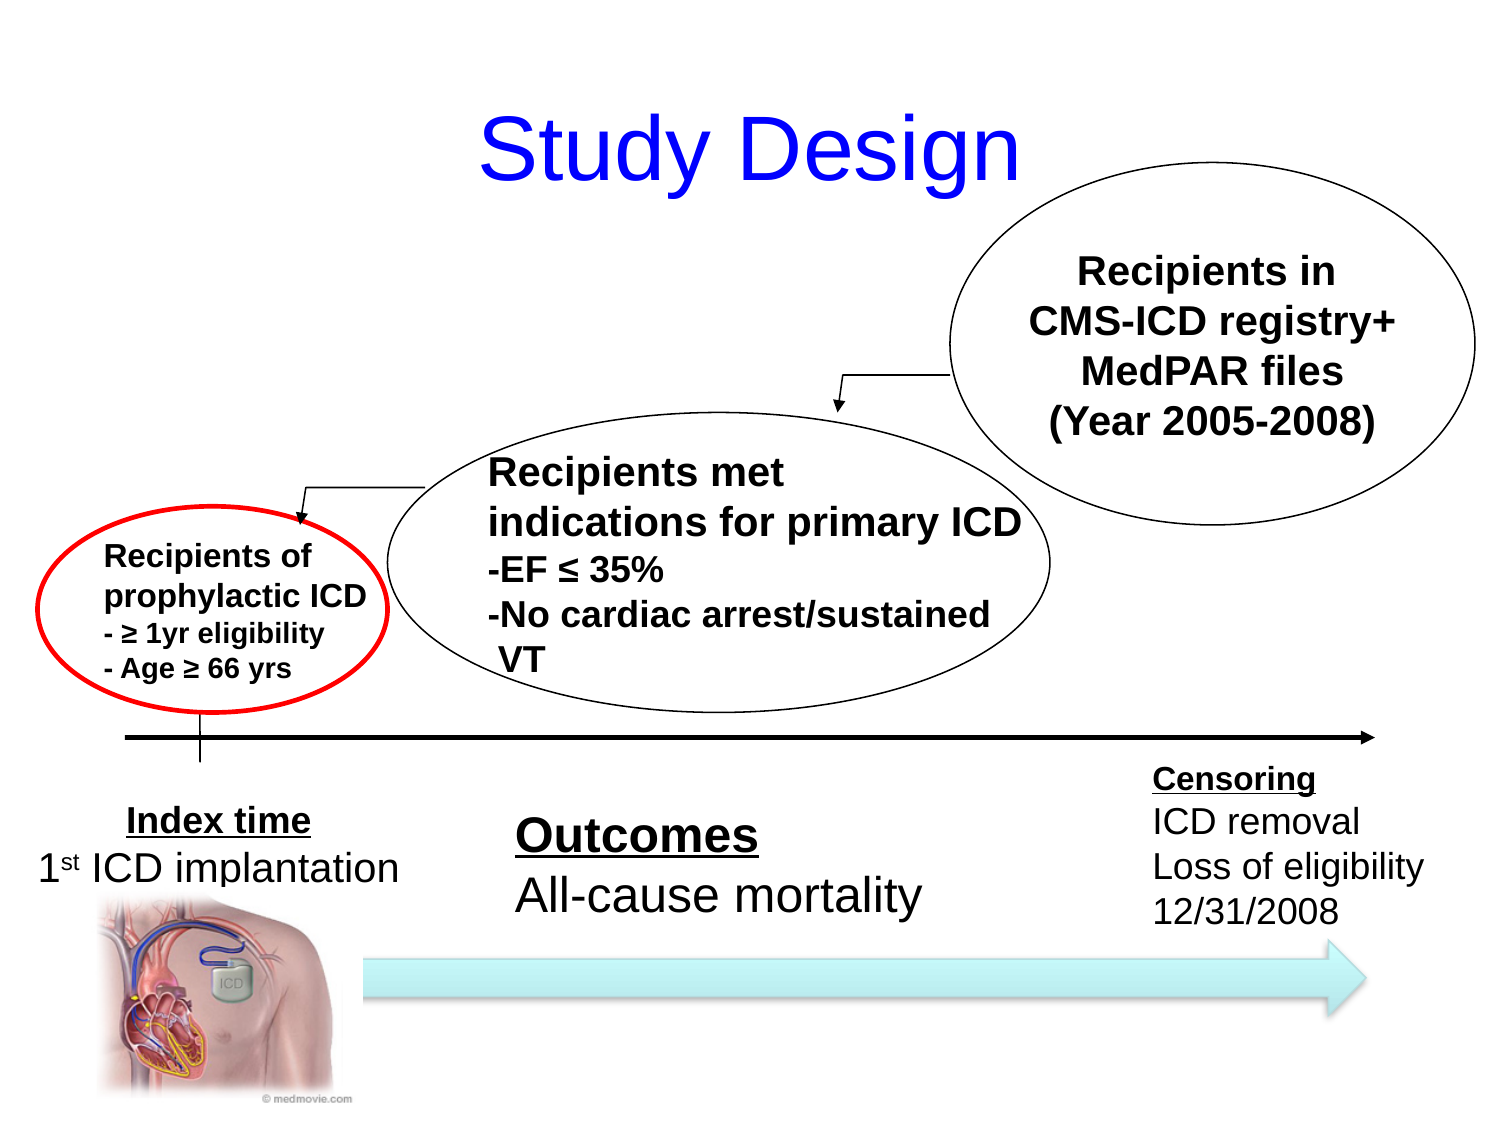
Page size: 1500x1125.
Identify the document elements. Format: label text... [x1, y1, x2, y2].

title Study Design [75, 50, 1425, 160]
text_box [12, 162, 1500, 1112]
